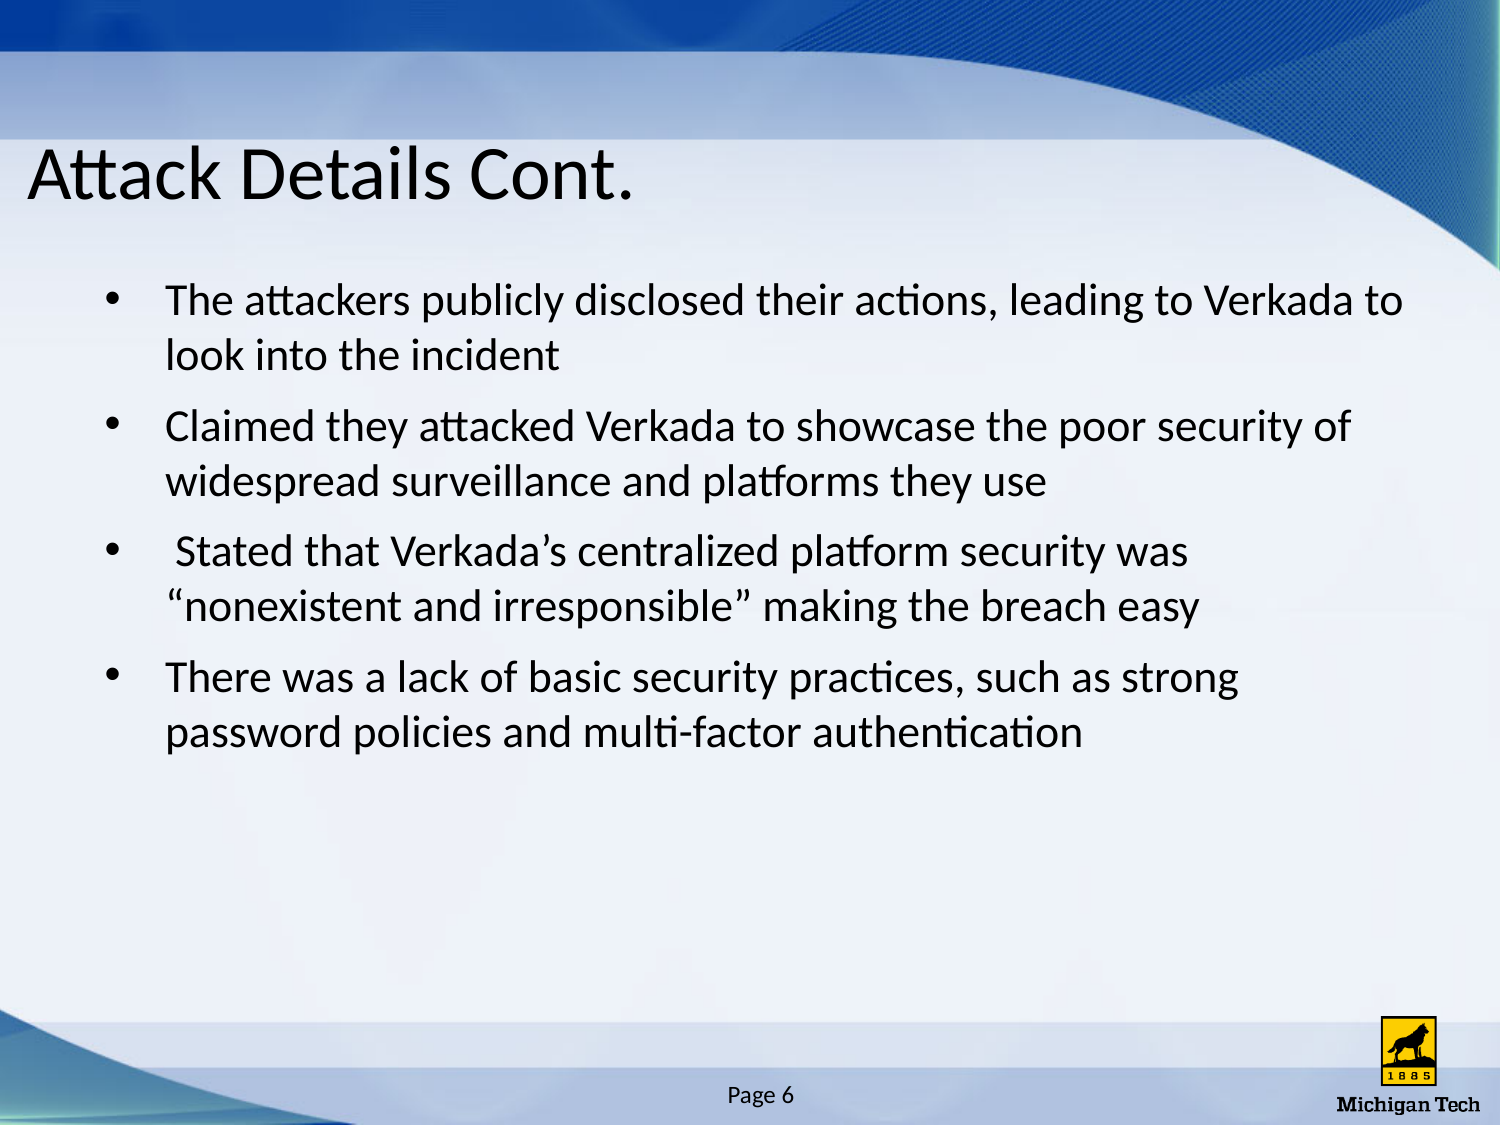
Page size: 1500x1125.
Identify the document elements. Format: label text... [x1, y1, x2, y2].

picture [0, 0, 1500, 1125]
title Attack Details Cont. [12, 75, 1263, 263]
list The attackers publicly disclosed their actions, leading to Verkada to look into the incident Claimed they attacked Verkada to showcase the poor security of widespread surveillance and platforms they use Stated that Verkada’s centralized platform security was “nonexistent and irresponsible” making the breach easy There was a lack of basic security practices, such as strong password policies and multi-factor authentication [75, 262, 1425, 1063]
